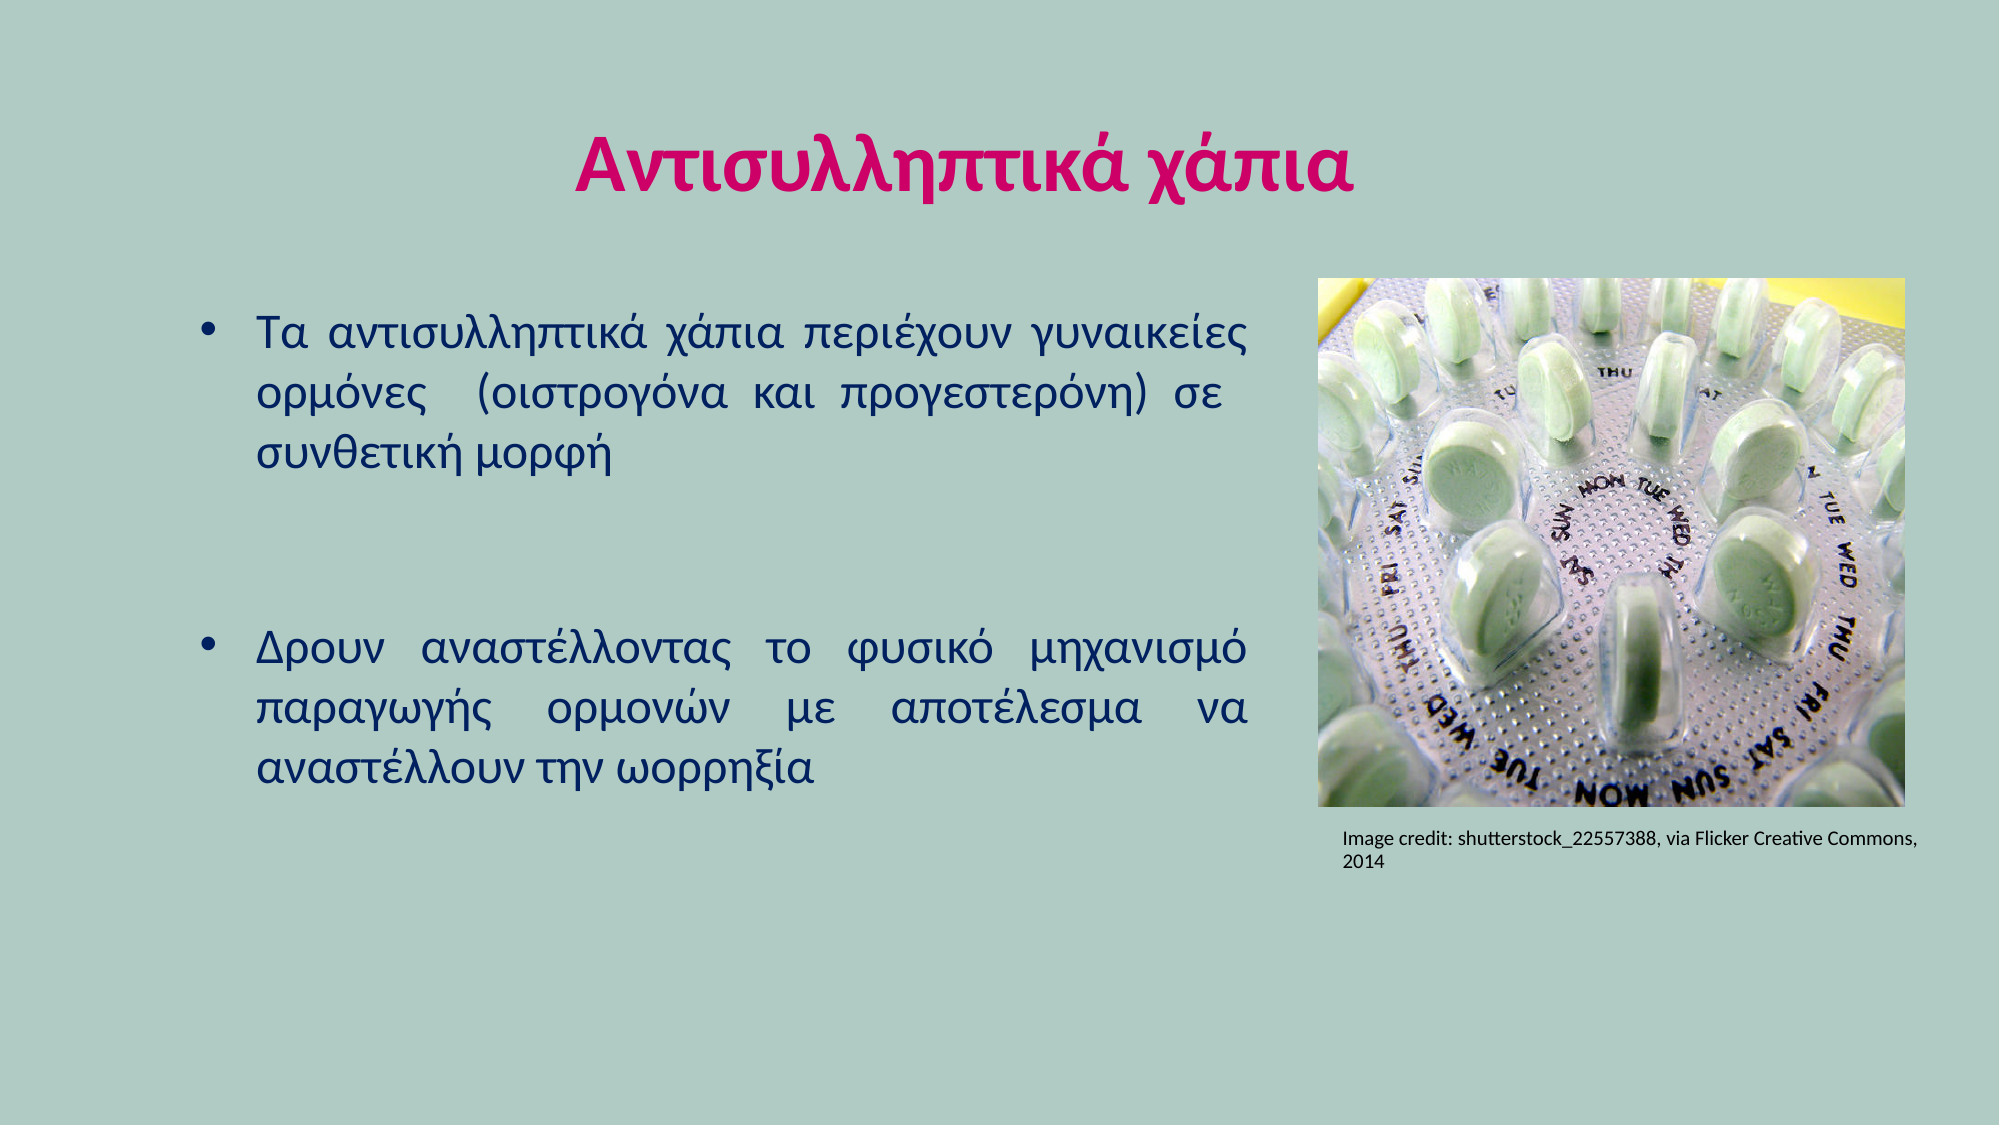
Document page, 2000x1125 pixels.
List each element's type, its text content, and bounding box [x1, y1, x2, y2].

picture [1318, 278, 1905, 807]
text_box Image credit: shutterstock_22557388, via Flicker Creative Commons, 2014 [1327, 820, 1952, 880]
list Τα αντισυλληπτικά χάπια περιέχουν γυναικείες ορμόνες (οιστρογόνα και προγεστερόνη) σε συνθετική μορφή Δρουν αναστέλλοντας το φυσικό μηχανισμό παραγωγής ορμονών με αποτέλεσμα να αναστέλλουν την ωορρηξία [184, 290, 1263, 795]
text_box [85, 597, 1189, 683]
title Αντισυλληπτικά χάπια [208, 113, 1723, 204]
